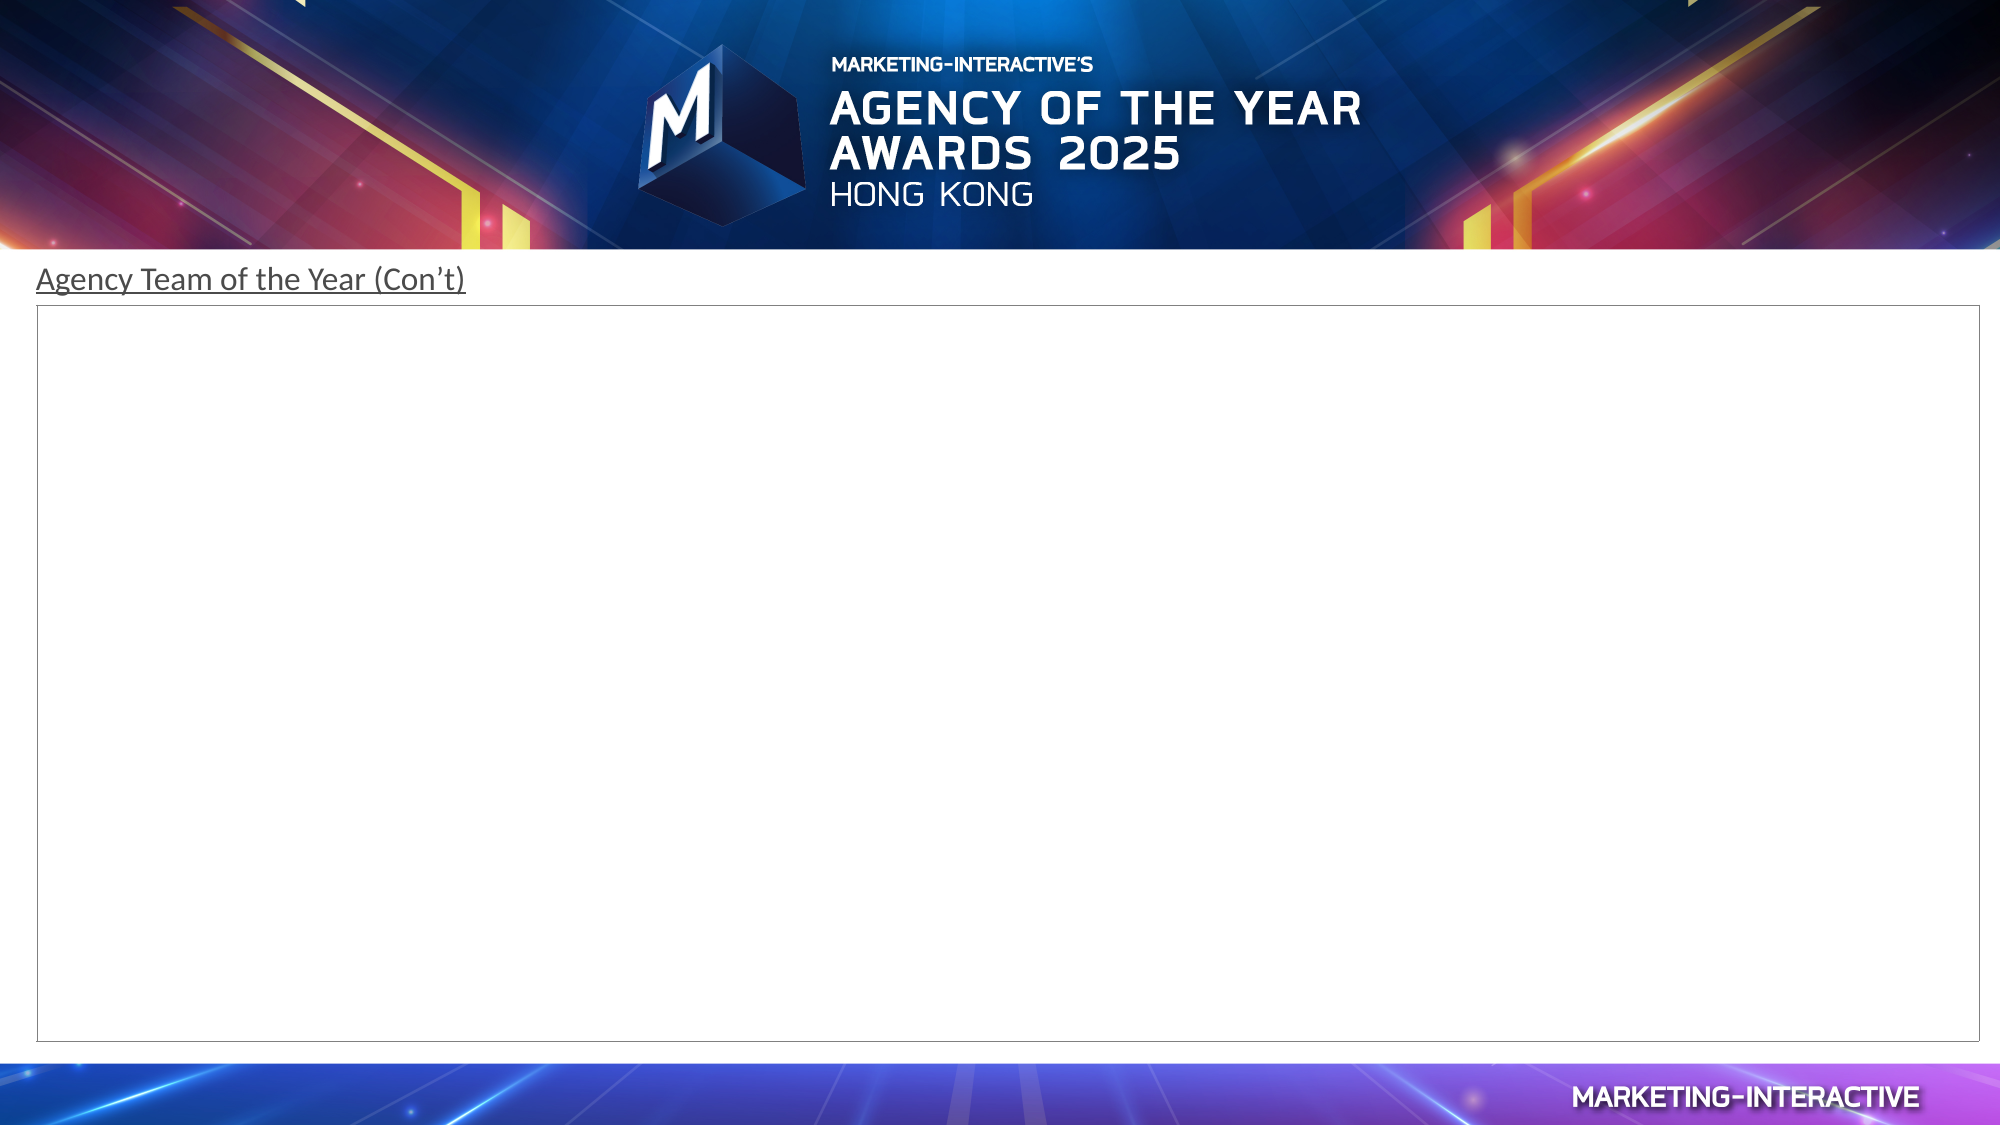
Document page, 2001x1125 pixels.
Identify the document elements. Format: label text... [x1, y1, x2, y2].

picture [0, 0, 2000, 1125]
table_header [38, 306, 1979, 1041]
text_box Agency Team of the Year (Con’t) [21, 249, 931, 304]
